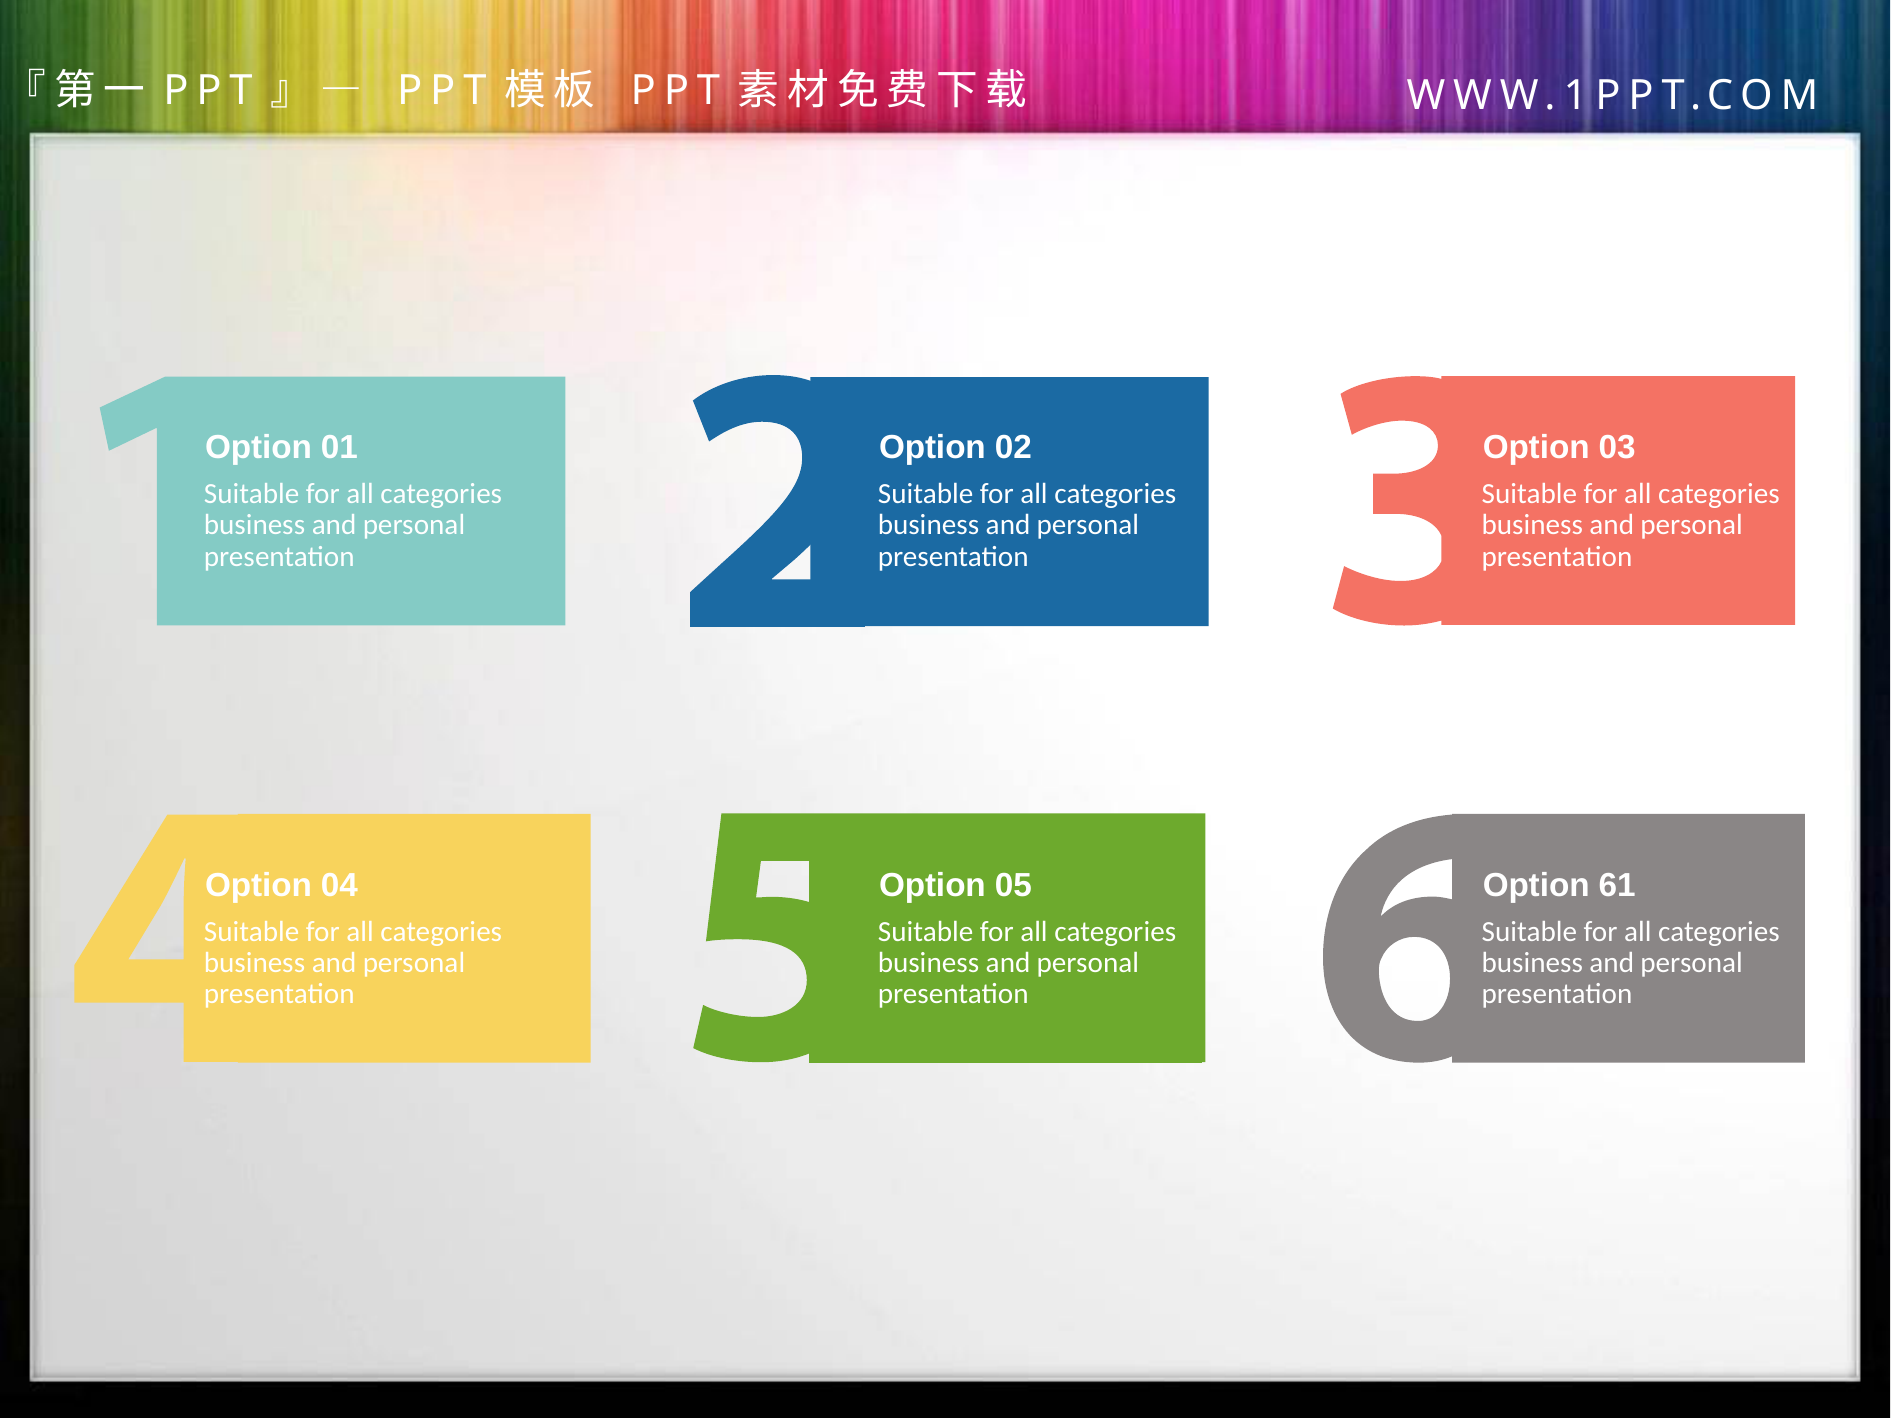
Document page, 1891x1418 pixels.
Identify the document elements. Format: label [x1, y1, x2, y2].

text_box [1332, 376, 1796, 626]
text_box [862, 417, 1199, 584]
text_box [188, 417, 569, 584]
text_box [188, 855, 569, 1022]
text_box [689, 374, 1209, 628]
text_box [99, 376, 566, 626]
text_box [74, 813, 591, 1063]
text_box [862, 855, 1199, 1022]
picture [0, 0, 1891, 1418]
text_box [1466, 855, 1803, 1022]
text_box [1323, 813, 1805, 1063]
text_box [1466, 417, 1803, 584]
text_box [692, 813, 1206, 1064]
